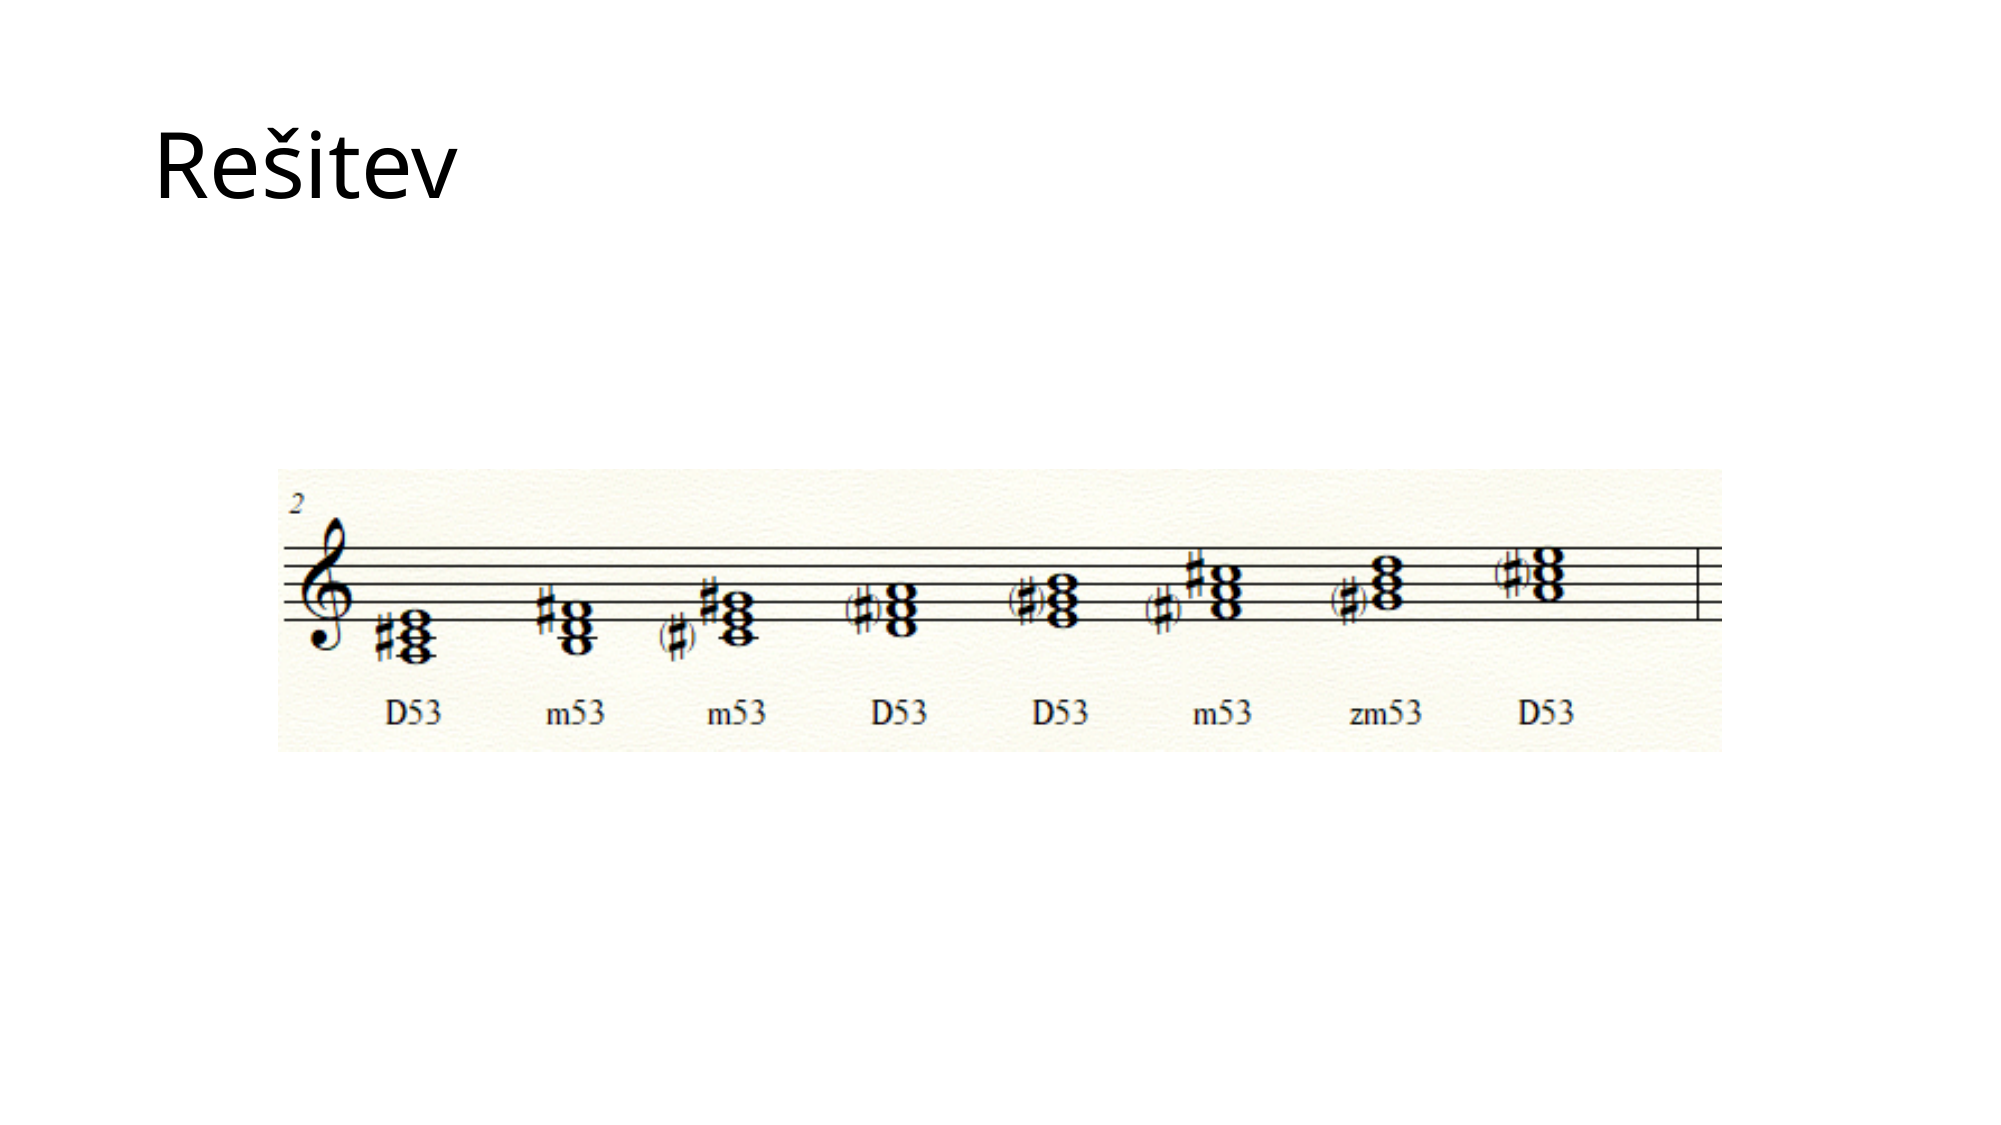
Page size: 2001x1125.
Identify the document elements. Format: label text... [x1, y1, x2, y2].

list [278, 469, 1722, 752]
title Rešitev [137, 59, 1863, 278]
